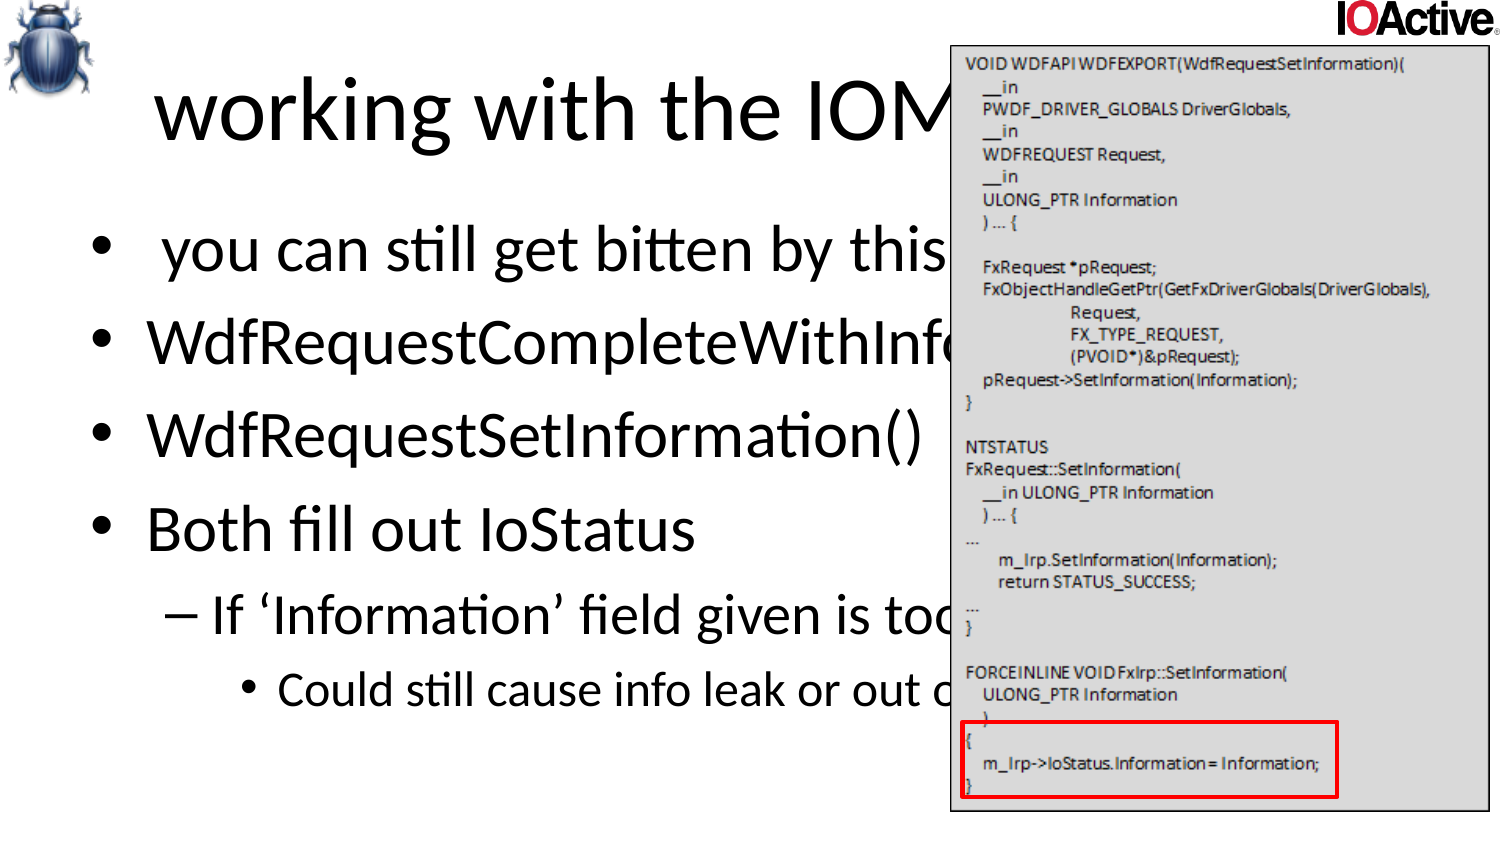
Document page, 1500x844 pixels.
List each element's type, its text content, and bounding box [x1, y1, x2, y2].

picture [1337, 0, 1500, 36]
picture [949, 45, 1490, 812]
title working with the IOManager (3) [75, 33, 1335, 175]
list you can still get bitten by this if you use KMDF WdfRequestCompleteWithInformation() WdfRequestSetInformation() Both fill out IoStatus If ‘Information’ field given is too large Could still cause info leak or out of bound read [75, 196, 944, 754]
picture [0, 0, 101, 101]
